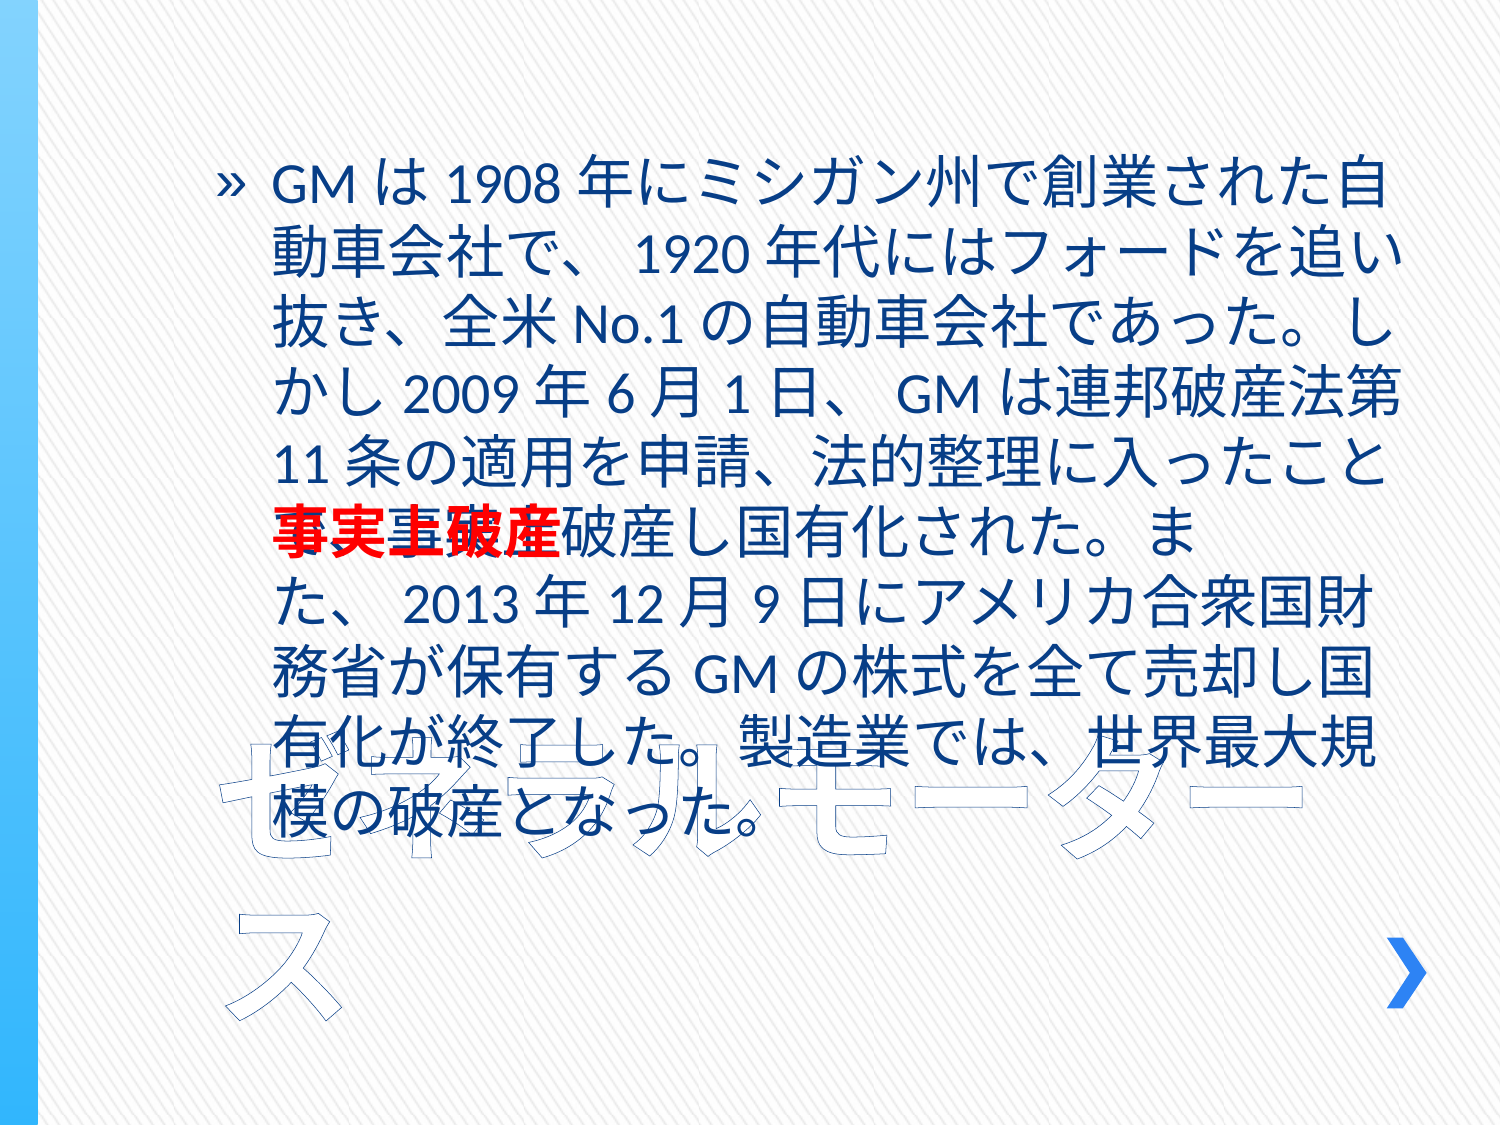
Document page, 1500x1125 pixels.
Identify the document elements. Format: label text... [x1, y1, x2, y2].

list GMは1908年にミシガン州で創業された自動車会社で、1920年代にはフォードを追い抜き、全米No.1の自動車会社であった。しかし2009年6月1日、GMは連邦破産法第11条の適用を申請、法的整理に入ったことで、事実上破産し国有化された。また、2013年12月9日にアメリカ合衆国財務省が保有するGMの株式を全て売却し国有化が終了した。製造業では、世界最大規模の破産となった。 [200, 137, 1425, 863]
title ゼネラルモータース [200, 863, 1388, 1050]
text_box 事実上破産 [256, 488, 588, 574]
